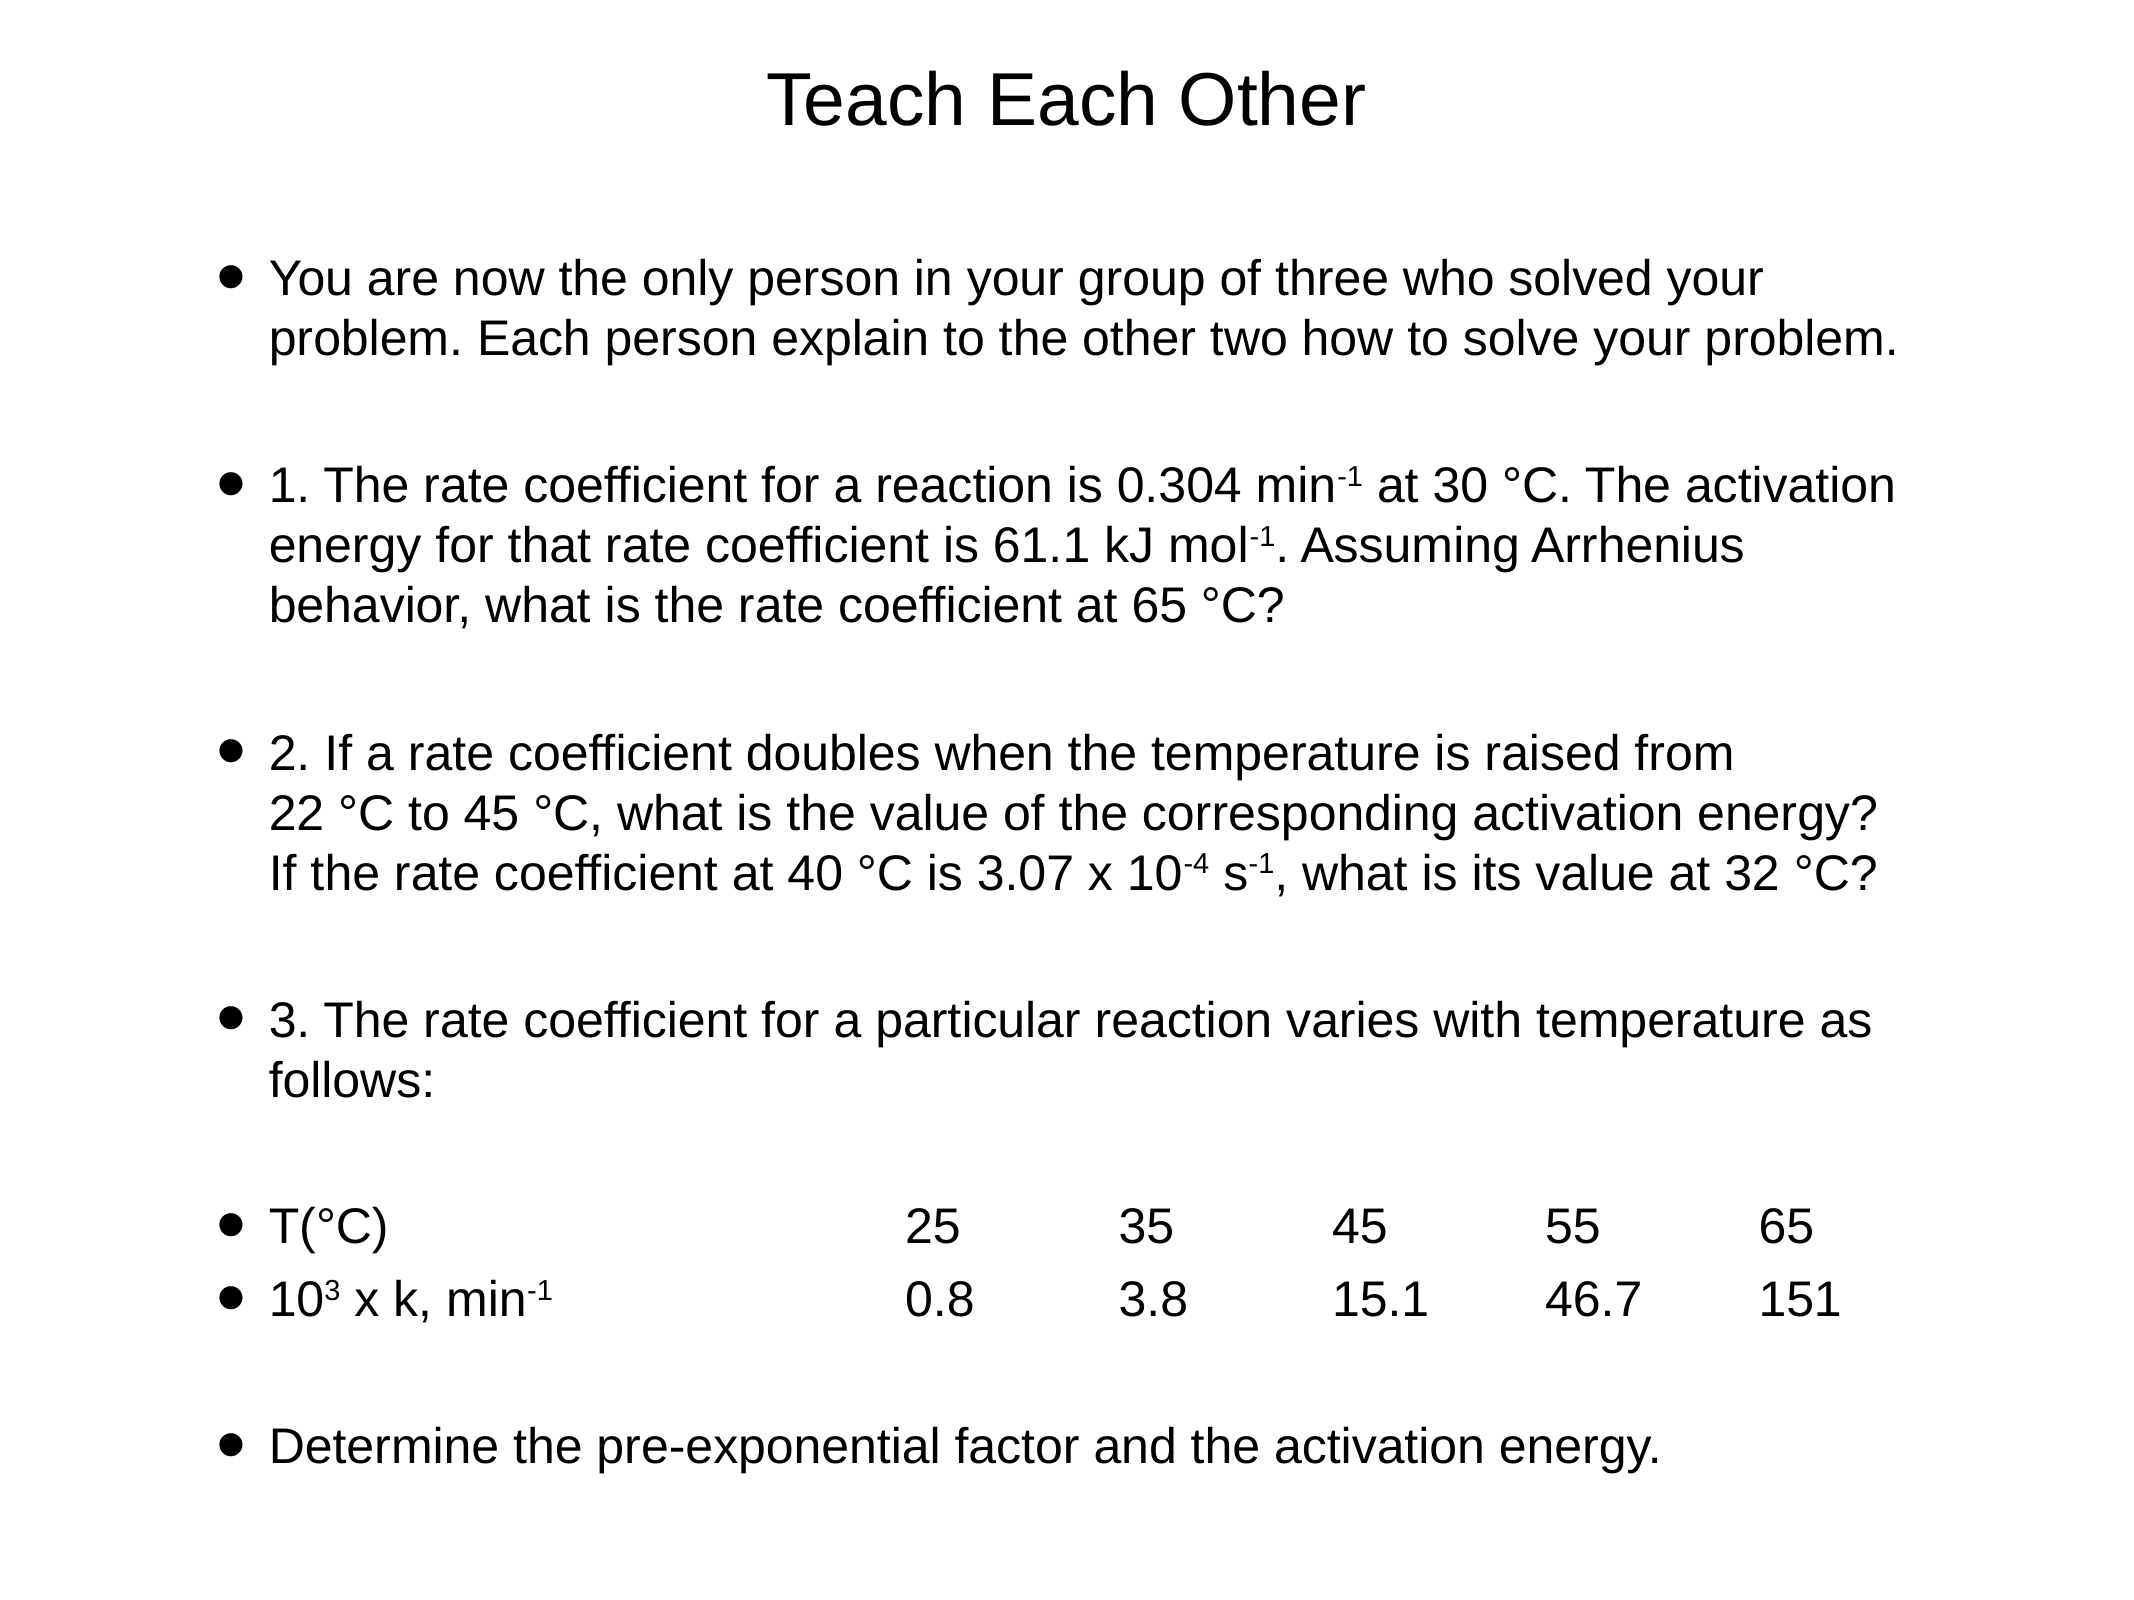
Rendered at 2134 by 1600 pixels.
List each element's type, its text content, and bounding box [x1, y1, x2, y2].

list You are now the only person in your group of three who solved your problem. Each person explain to the other two how to solve your problem. 1. The rate coefficient for a reaction is 0.304 min-1 at 30 °C. The activation energy for that rate coefficient is 61.1 kJ mol-1. Assuming Arrhenius behavior, what is the rate coefficient at 65 °C? 2. If a rate coefficient doubles when the temperature is raised from 22 °C to 45 °C, what is the value of the corresponding activation energy? If the rate coefficient at 40 °C is 3.07 x 10-4 s-1, what is its value at 32 °C? 3. The rate coefficient for a particular reaction varies with temperature as follows: T(°C) 25 35 45 55 65 103 x k, min-1 0.8 3.8 15.1 46.7 151 Determine the pre-exponential factor and the activation energy. [208, 237, 1925, 1463]
title Teach Each Other [208, 41, 1925, 237]
